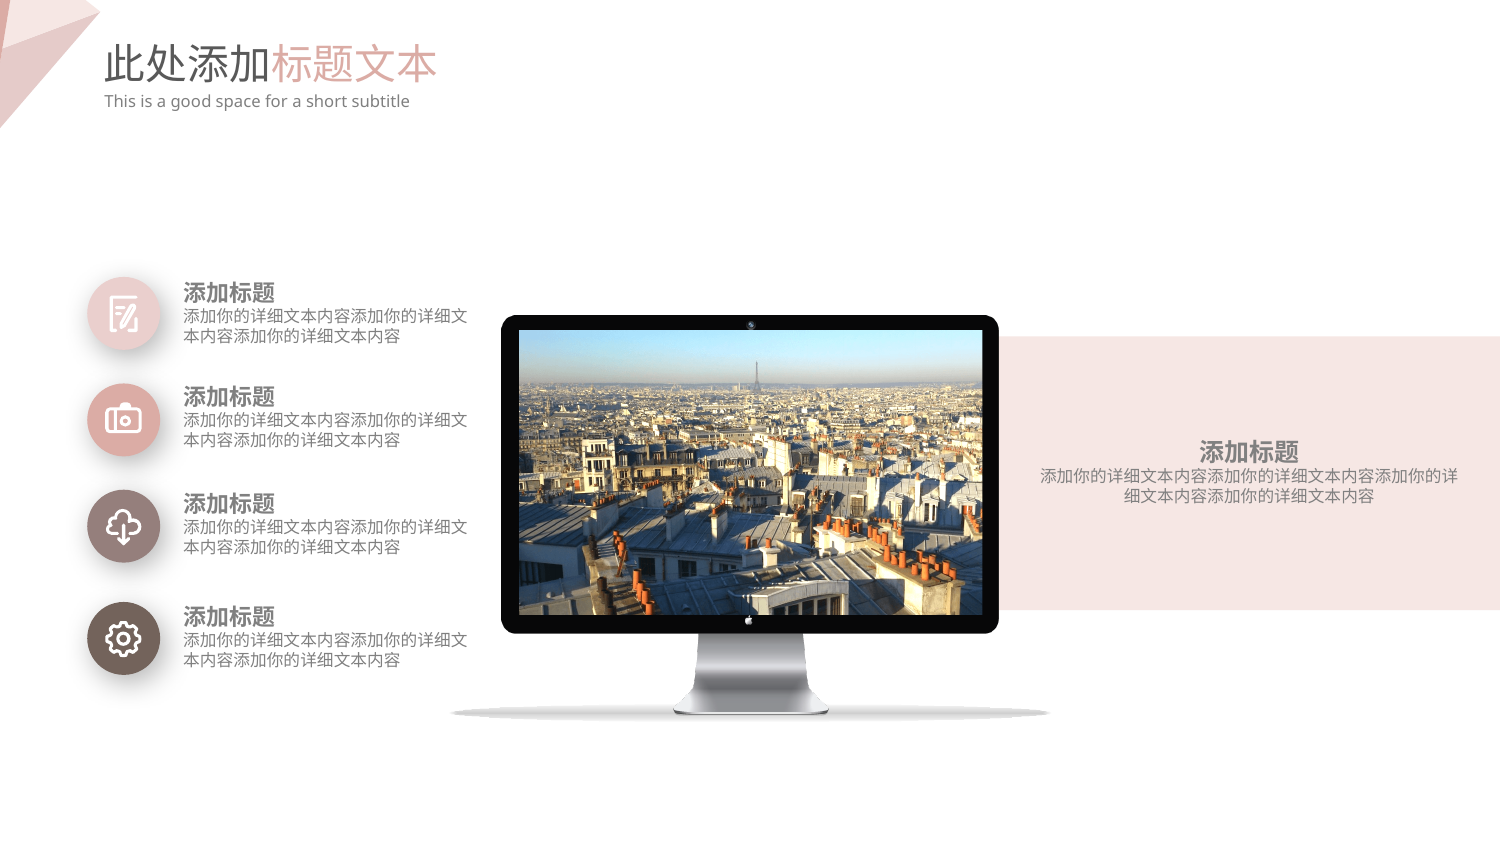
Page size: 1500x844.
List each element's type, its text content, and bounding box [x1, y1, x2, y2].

text_box 添加标题 添加你的详细文本内容添加你的详细文本内容添加你的详细文本内容 [183, 489, 448, 558]
text_box [1052, 336, 1500, 611]
text_box [86, 382, 162, 458]
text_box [109, 295, 138, 333]
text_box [105, 620, 142, 658]
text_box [105, 508, 142, 546]
text_box 添加标题 添加你的详细文本内容添加你的详细文本内容添加你的详细文本内容添加你的详细文本内容 [1052, 430, 1460, 507]
text_box [86, 275, 162, 351]
picture [519, 330, 983, 615]
text_box 此处添加标题文本 [101, 30, 454, 95]
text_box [105, 402, 142, 434]
text_box 添加标题 添加你的详细文本内容添加你的详细文本内容添加你的详细文本内容 [183, 278, 479, 346]
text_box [448, 315, 1052, 722]
text_box 添加标题 添加你的详细文本内容添加你的详细文本内容添加你的详细文本内容 [183, 382, 448, 451]
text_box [0, 0, 101, 130]
text_box 添加标题 添加你的详细文本内容添加你的详细文本内容添加你的详细文本内容 [183, 602, 448, 671]
text_box [86, 600, 162, 676]
text_box [86, 488, 162, 564]
text_box This is a good space for a short subtitle [101, 83, 426, 119]
